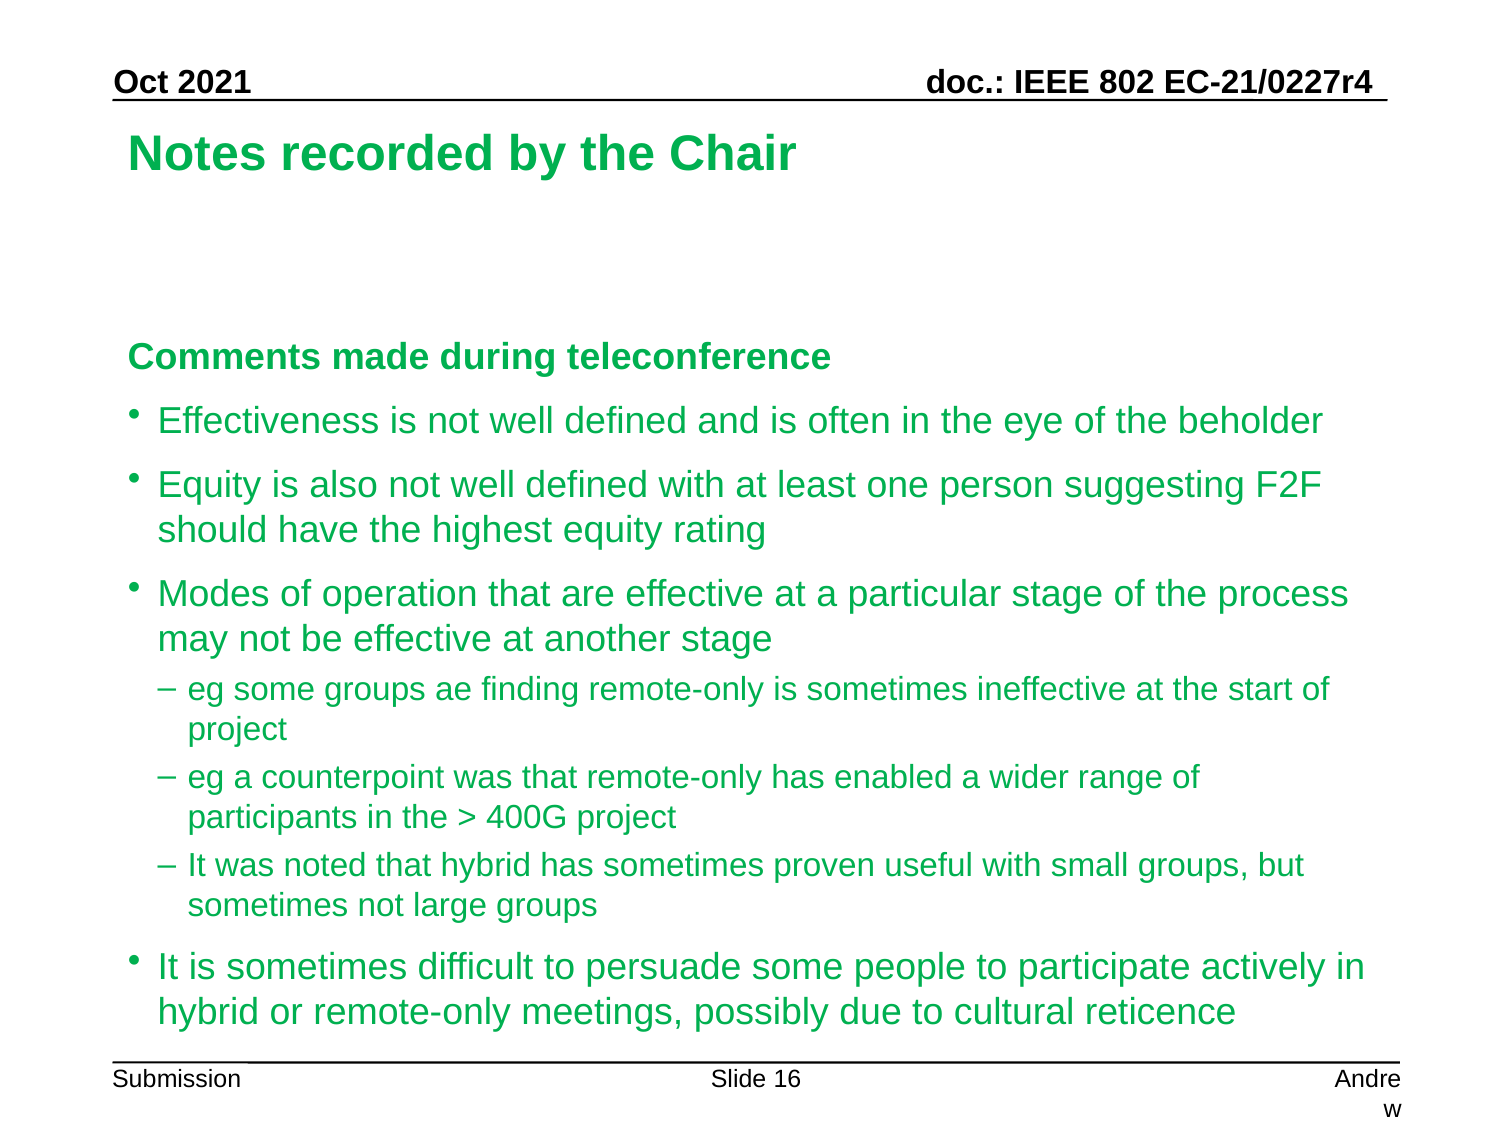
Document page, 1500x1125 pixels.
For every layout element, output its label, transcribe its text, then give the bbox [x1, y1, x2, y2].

footer Andrew Myles, Cisco [1320, 1061, 1402, 1093]
slide_number Slide 16 [709, 1061, 803, 1093]
title Notes recorded by the Chair [112, 112, 1388, 288]
list Comments made during teleconference Effectiveness is not well defined and is often in the eye of the beholder Equity is also not well defined with at least one person suggesting F2F should have the highest equity rating Modes of operation that are effective at a particular stage of the process may not be effective at another stage eg some groups ae finding remote-only is sometimes ineffective at the start of project eg a counterpoint was that remote-only has enabled a wider range of participants in the > 400G project It was noted that hybrid has sometimes proven useful with small groups, but sometimes not large groups It is sometimes difficult to persuade some people to participate actively in hybrid or remote-only meetings, possibly due to cultural reticence [112, 324, 1388, 1000]
